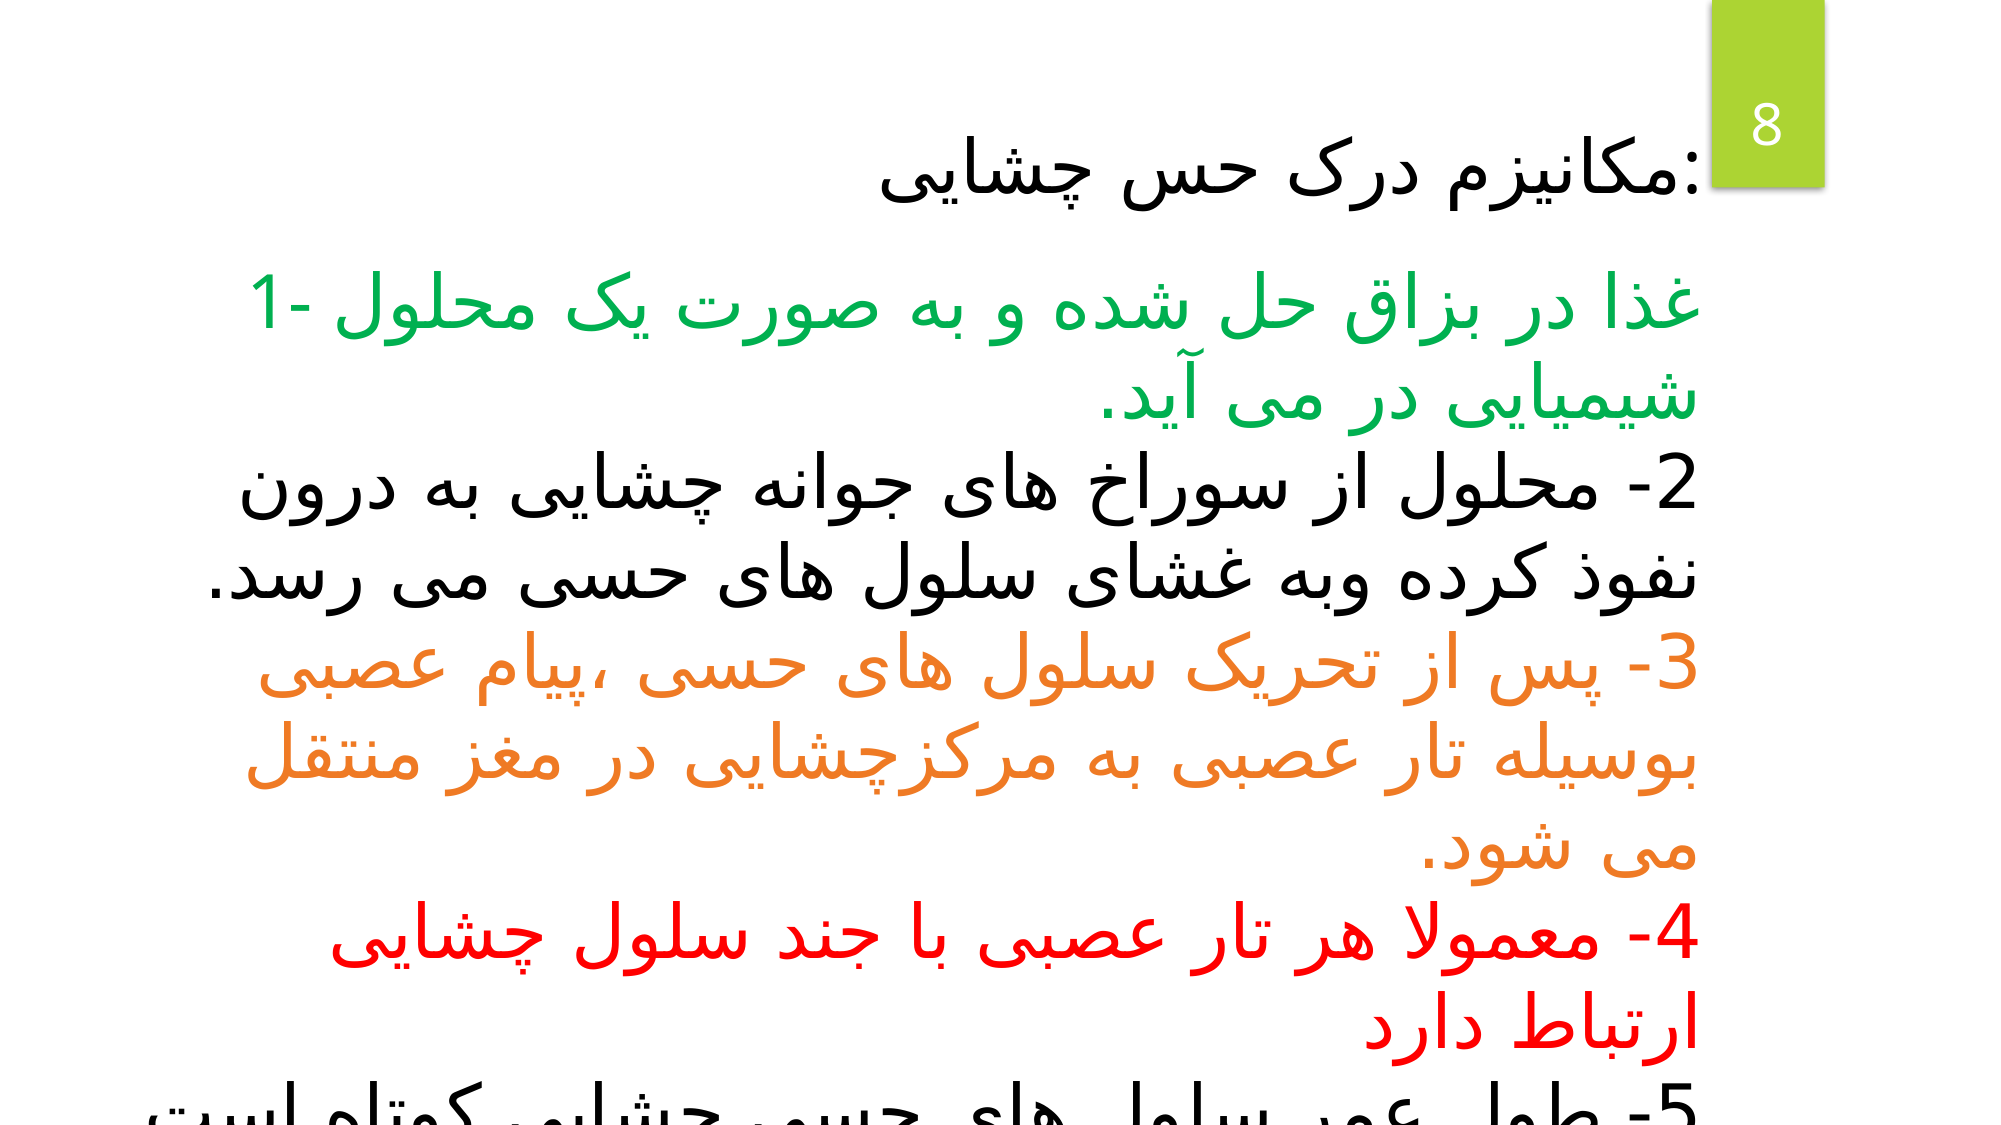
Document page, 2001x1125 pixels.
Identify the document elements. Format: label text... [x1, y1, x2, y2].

text_box مکانیزم درک حس چشایی: 1- غذا در بزاق حل شده و به صورت یک محلول شیمیایی در می آید. 2- محلول از سوراخ های جوانه چشایی به درون نفوذ کرده وبه غشای سلول های حسی می رسد. 3- پس از تحریک سلول های حسی ،پیام عصبی بوسیله تار عصبی به مرکزچشایی در مغز منتقل می شود. 4- معمولا هر تار عصبی با جند سلول چشایی ارتباط دارد 5- طول عمر سلول های حسی چشایی کوتاه است و سلول های جدید جایگزین می شوند. [105, 111, 1718, 1125]
slide_number 8 [1698, 48, 1836, 175]
